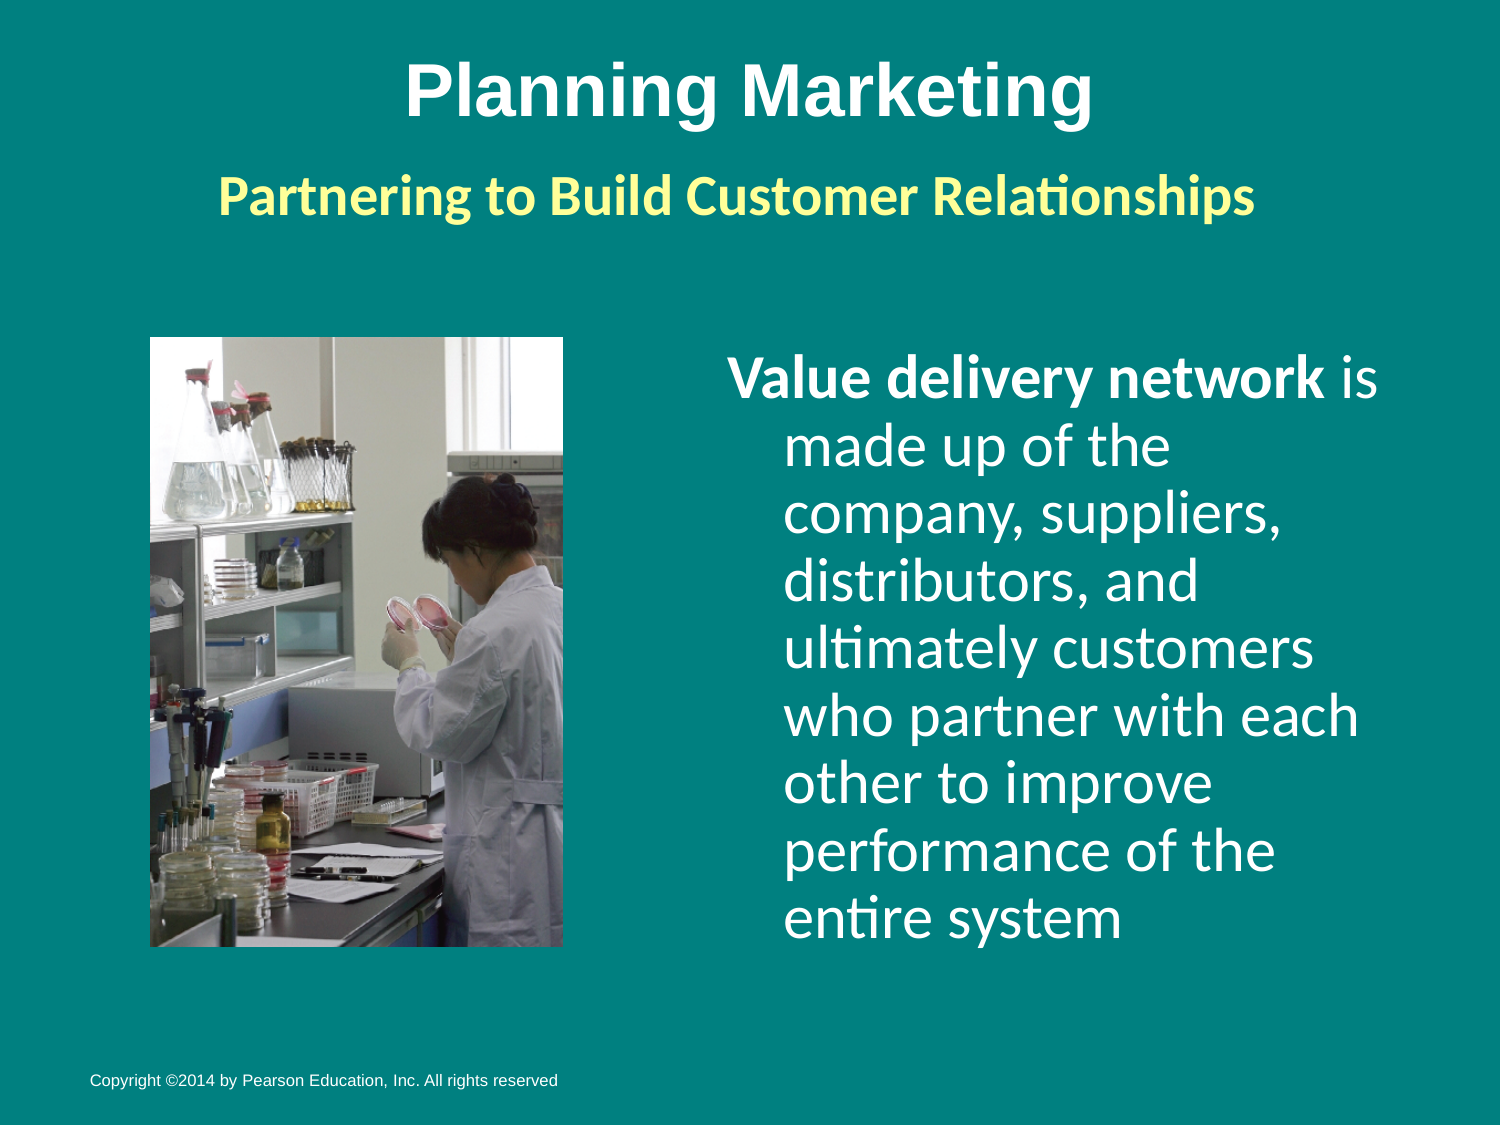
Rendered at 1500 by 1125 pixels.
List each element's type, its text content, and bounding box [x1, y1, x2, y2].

picture [149, 337, 563, 948]
list Partnering to Build Customer Relationships [149, 149, 1326, 213]
list Value delivery network is made up of the company, suppliers, distributors, and ultimately customers who partner with each other to improve performance of the entire system [712, 337, 1438, 981]
title Planning Marketing [112, 37, 1388, 226]
text_box Copyright ©2014 by Pearson Education, Inc. All rights reserved [74, 1062, 825, 1098]
